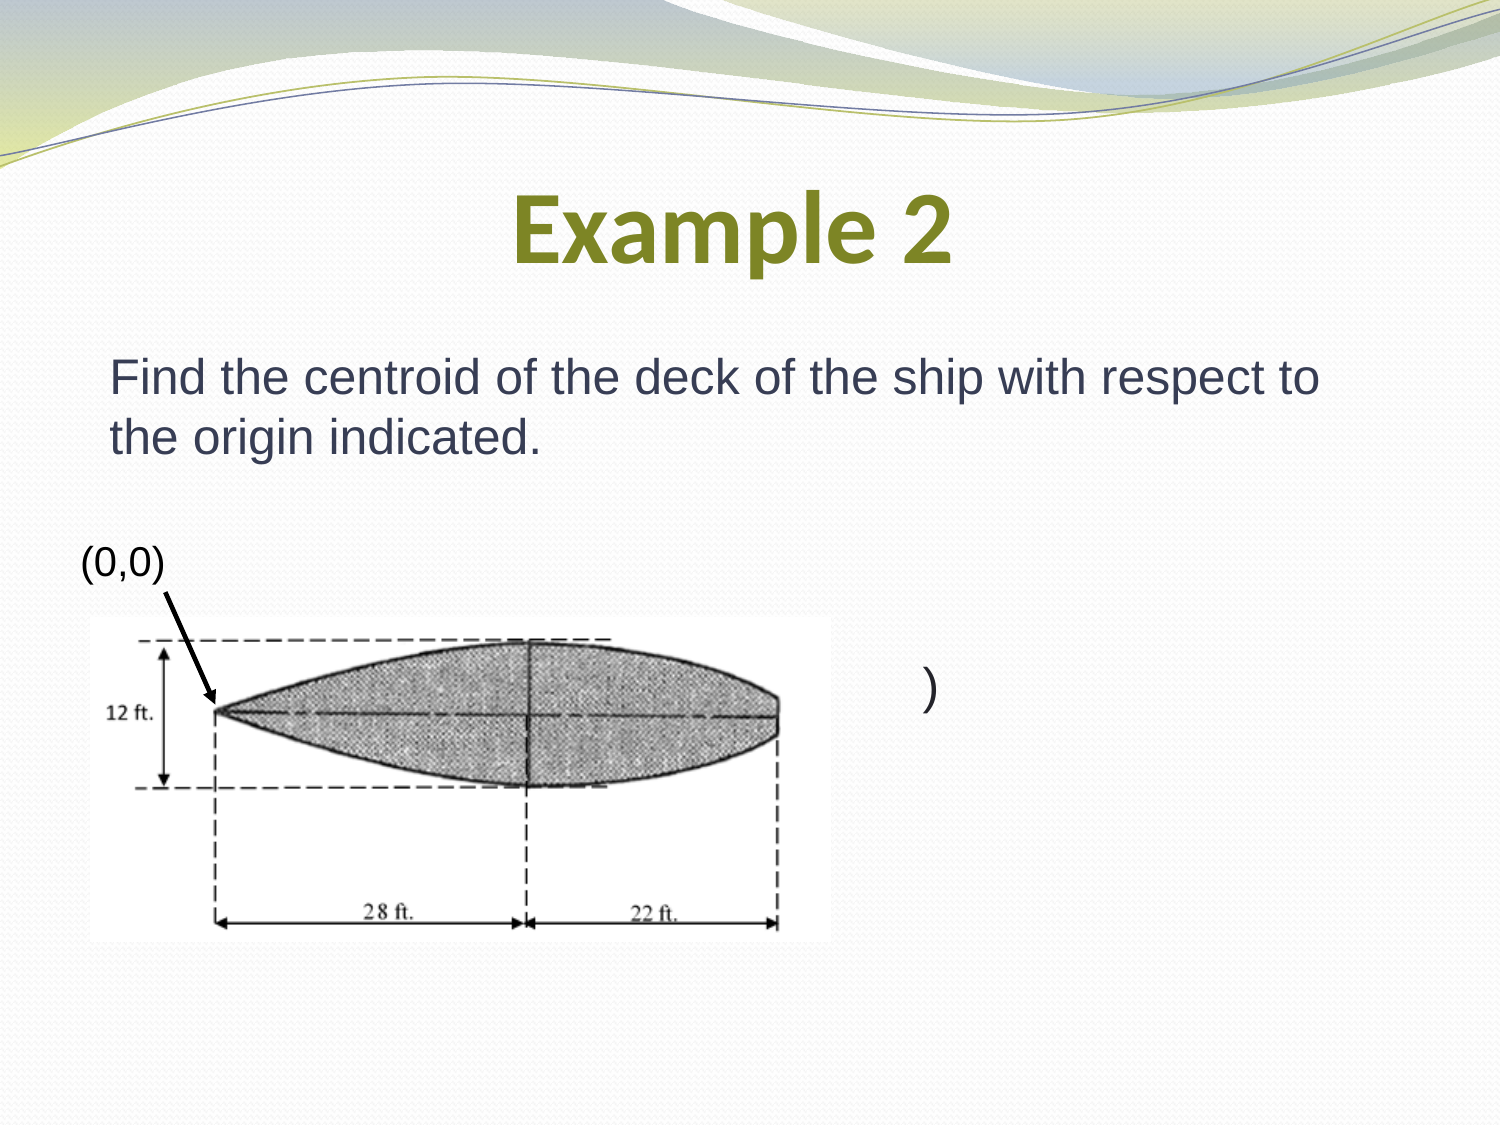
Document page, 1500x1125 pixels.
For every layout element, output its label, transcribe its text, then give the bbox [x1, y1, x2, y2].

text_box Find the centroid of the deck of the ship with respect to the origin indicated. [94, 337, 1420, 473]
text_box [65, 527, 832, 943]
title Example 2 [69, 96, 1420, 284]
